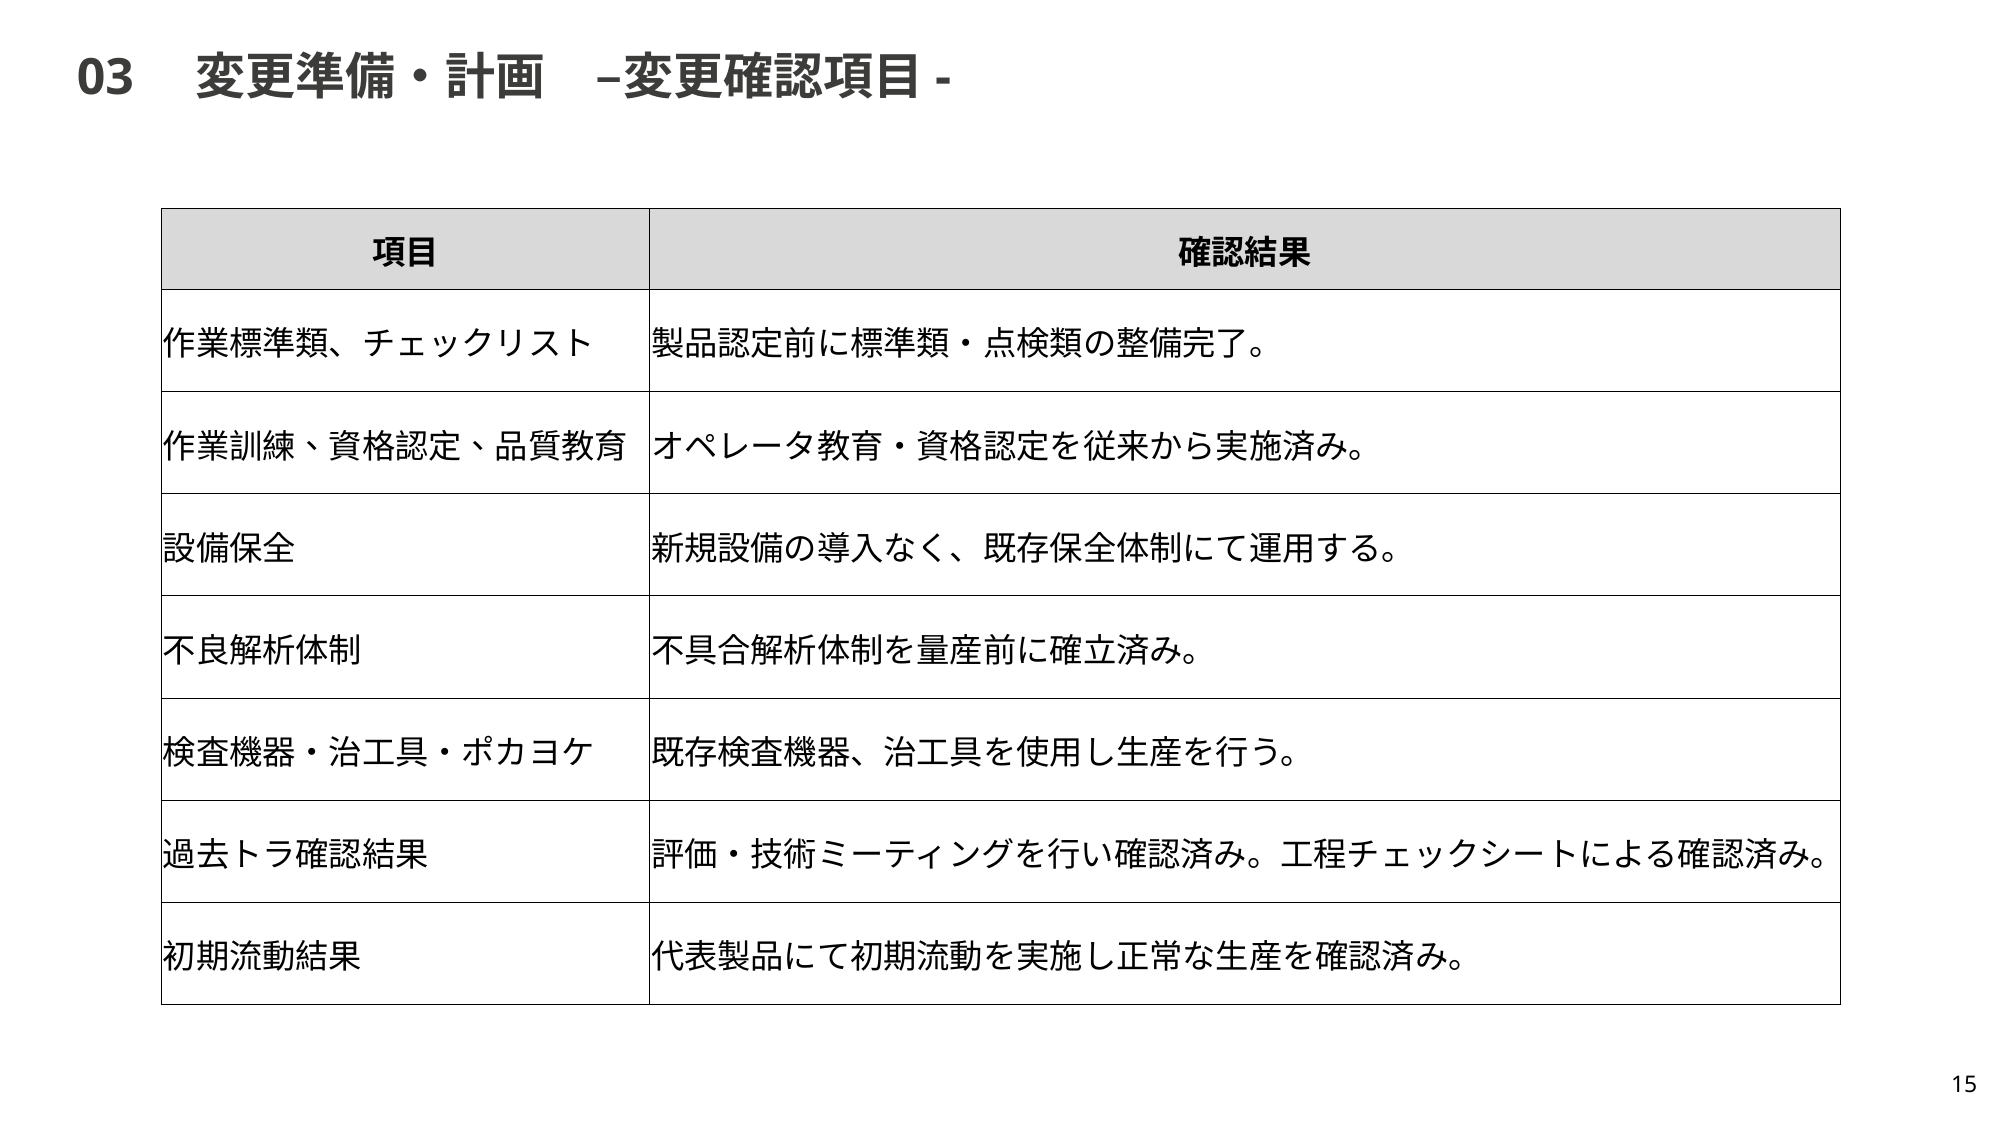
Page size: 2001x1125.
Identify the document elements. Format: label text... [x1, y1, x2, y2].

table_cell 不具合解析体制を量産前に確立済み。 [650, 596, 1840, 698]
table_cell 新規設備の導入なく、既存保全体制にて運用する。 [650, 494, 1840, 595]
table_cell 初期流動結果 [162, 903, 649, 1004]
table_cell 作業訓練、資格認定、品質教育 [162, 392, 649, 493]
table_cell 作業標準類、チェックリスト [162, 290, 649, 391]
title 03 変更準備・計画 –変更確認項目- [0, 0, 1877, 123]
table_cell 過去トラ確認結果 [162, 801, 649, 902]
table_cell 代表製品にて初期流動を実施し正常な生産を確認済み。 [650, 903, 1840, 1004]
table_cell 評価・技術ミーティングを行い確認済み。工程チェックシートによる確認済み。 [650, 801, 1840, 902]
table_cell オペレータ教育・資格認定を従来から実施済み。 [650, 392, 1840, 493]
table_header 確認結果 [650, 209, 1840, 289]
table_cell 既存検査機器、治工具を使用し生産を行う。 [650, 699, 1840, 800]
table_cell 検査機器・治工具・ポカヨケ [162, 699, 649, 800]
table_cell 設備保全 [162, 494, 649, 595]
table_cell 製品認定前に標準類・点検類の整備完了。 [650, 290, 1840, 391]
table_cell 不良解析体制 [162, 596, 649, 698]
table_header 項目 [162, 209, 649, 289]
